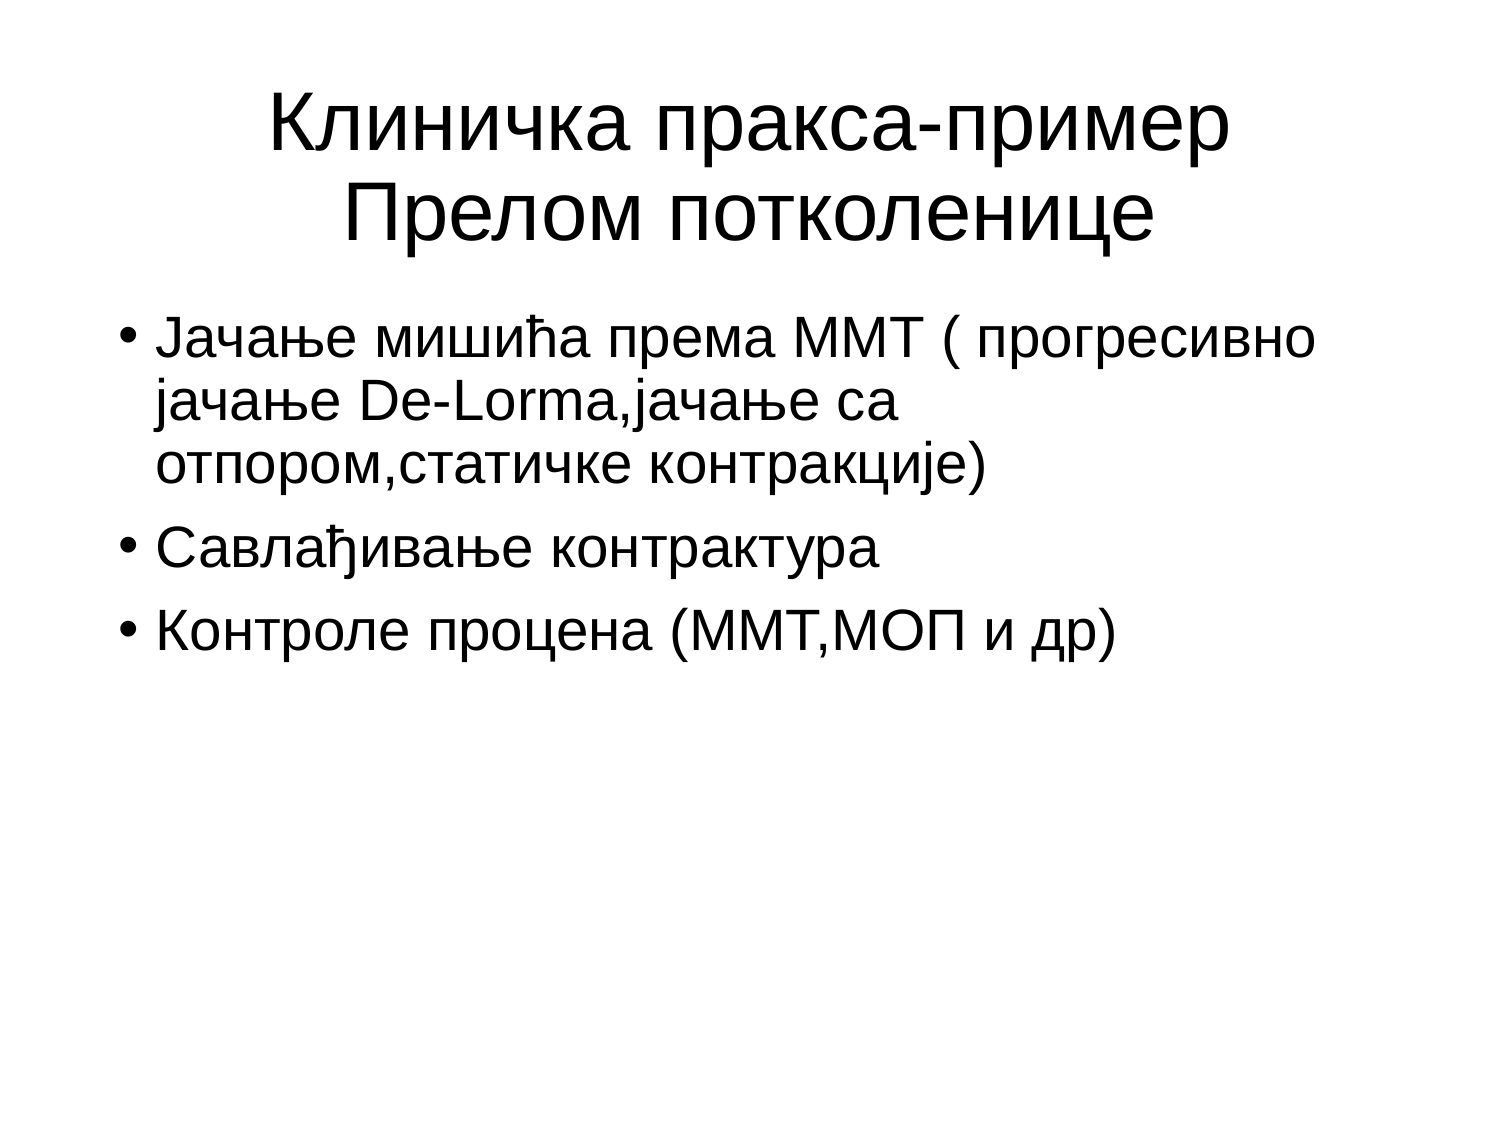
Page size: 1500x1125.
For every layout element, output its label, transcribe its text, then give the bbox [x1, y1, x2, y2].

list Јачање мишића према ММТ ( прогресивно јачање De-Lorma,јачање са отпором,статичке контракције) Савлађивање контрактура Контроле процена (ММТ,МОП и др) [103, 299, 1397, 1014]
title Клиничка пракса-пример Прелом потколенице [103, 59, 1397, 278]
